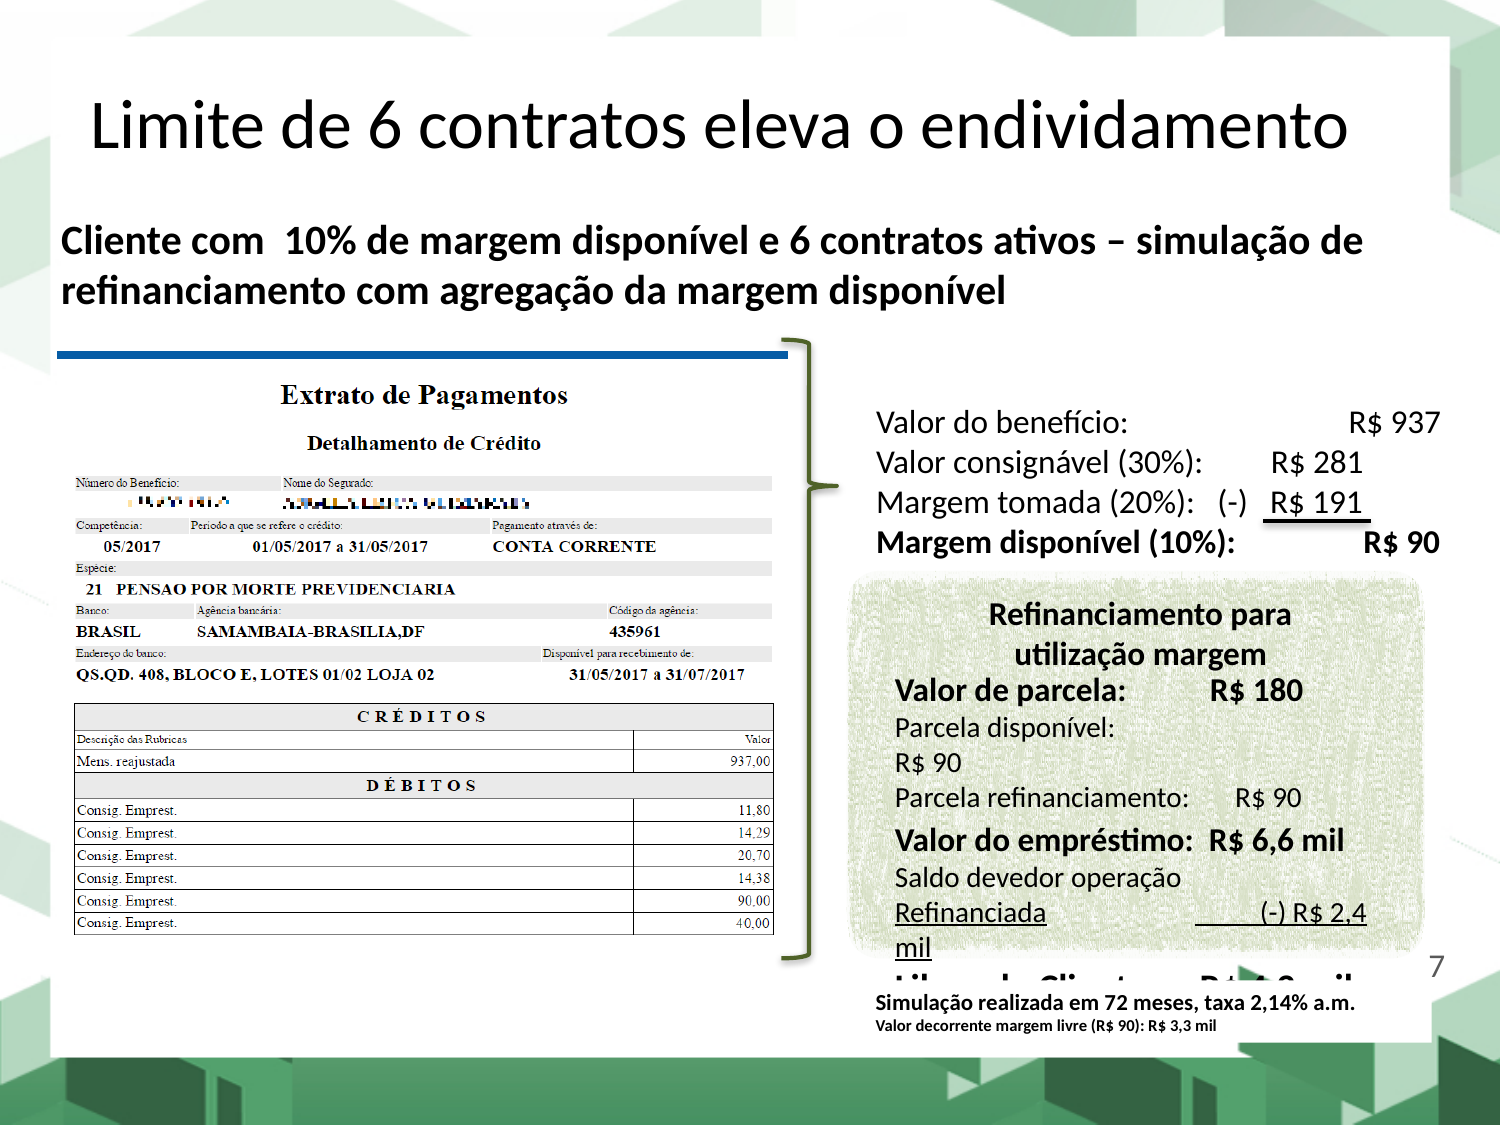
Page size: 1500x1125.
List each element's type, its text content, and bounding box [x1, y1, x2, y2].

text_box [781, 337, 839, 961]
text_box Valor de parcela: R$ 180 Parcela disponível: R$ 90 Parcela refinanciamento: R$ 90 Valor do empréstimo: R$ 6,6 mil Saldo devedor operação Refinanciada (-) R$ 2,4 mil Liberado Cliente: R$ 4,2 mil [880, 968, 1397, 980]
text_box Limite de 6 contratos eleva o endividamento [74, 45, 1425, 197]
text_box Simulação realizada em 72 meses, taxa 2,14% a.m. Valor decorrente margem livre (R$ 90): R$ 3,3 mil [860, 980, 1432, 1043]
text_box Cliente com 10% de margem disponível e 6 contratos ativos – simulação de refinanciamento com agregação da margem disponível [46, 205, 1492, 321]
text_box 7 [1397, 937, 1476, 992]
picture [0, 0, 1500, 1125]
text_box [816, 423, 1195, 484]
text_box Valor do benefício: R$ 937 Valor consignável (30%): R$ 281 Margem tomada (20%): (-) R$ 191 Margem disponível (10%): R$ 90 [861, 392, 1499, 607]
